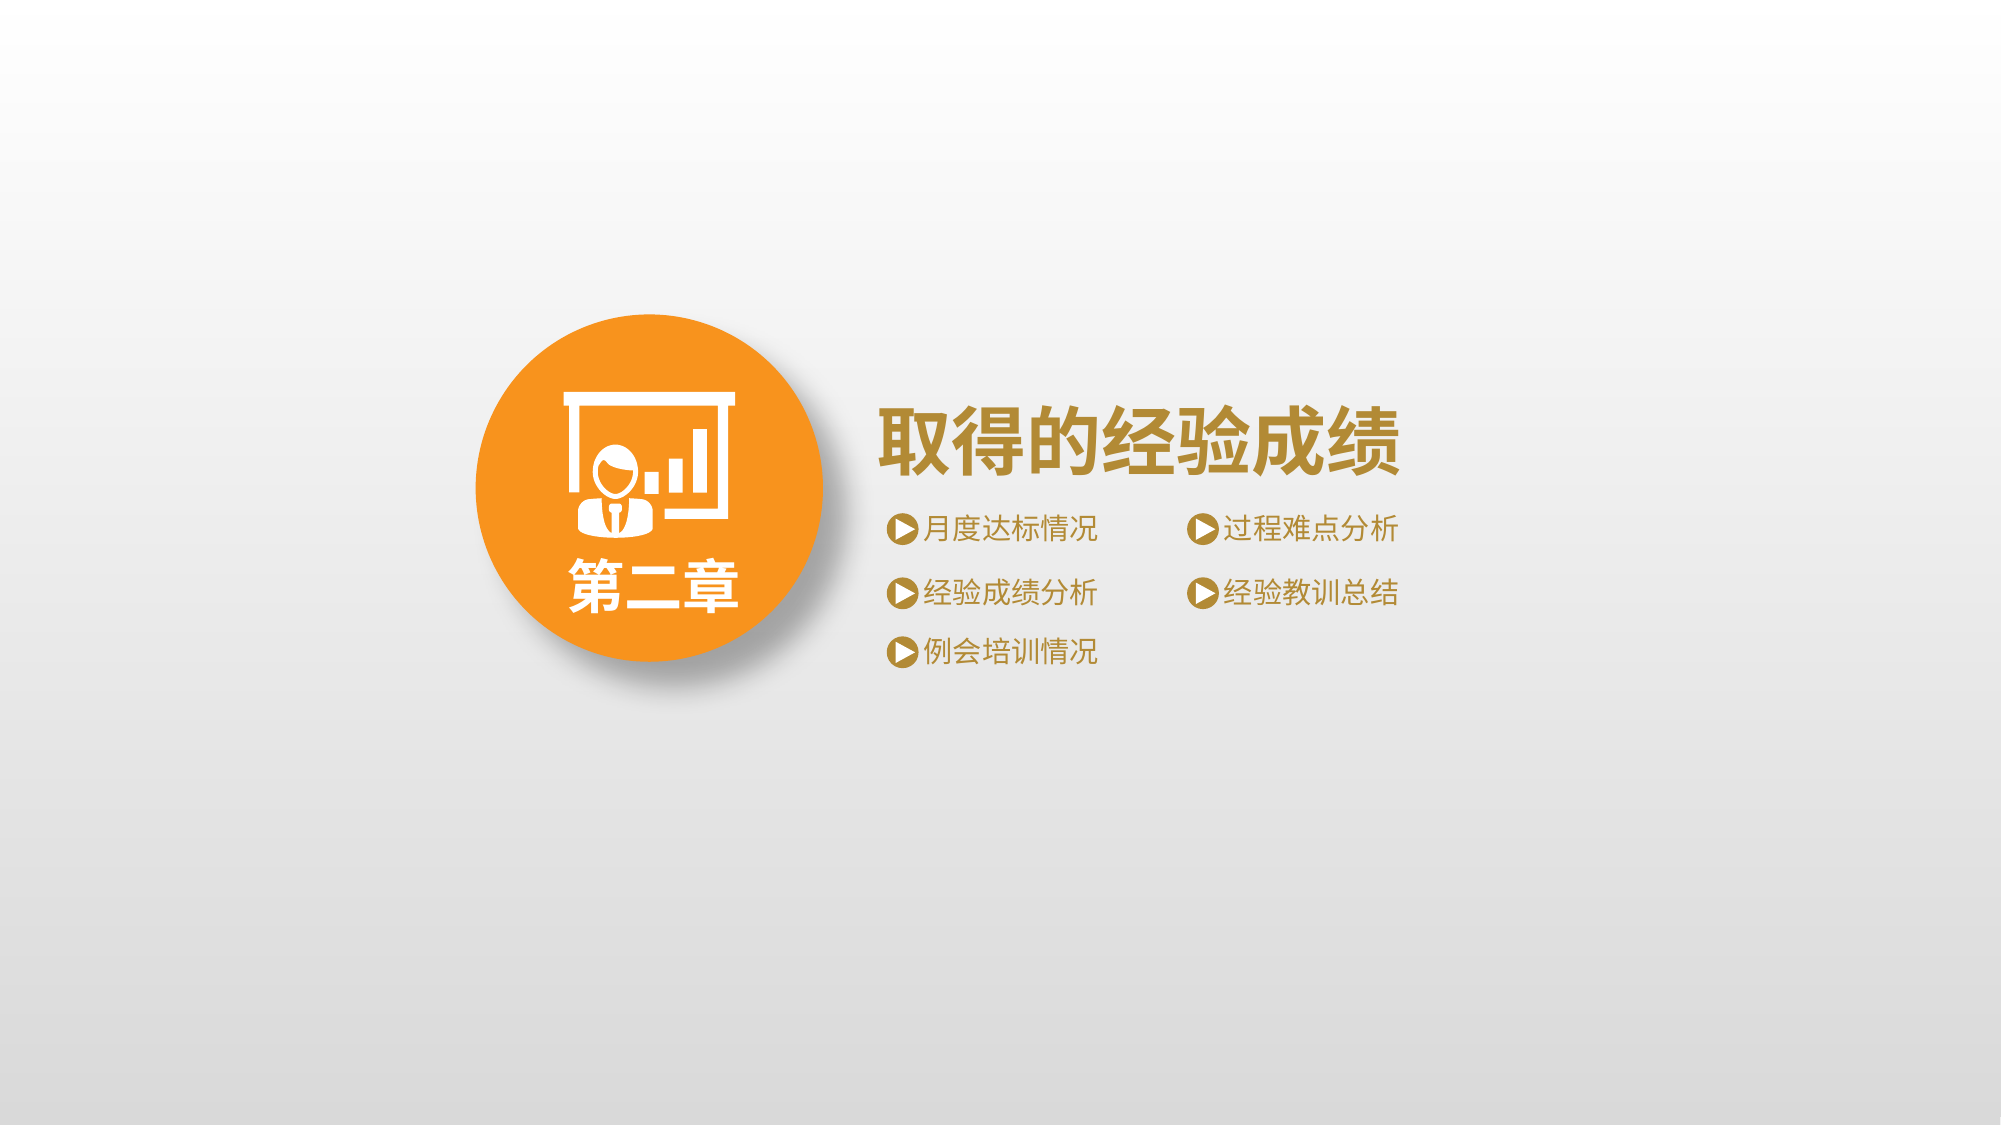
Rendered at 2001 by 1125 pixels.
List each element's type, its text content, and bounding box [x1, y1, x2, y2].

text_box 取得的经验成绩 [775, 391, 1504, 487]
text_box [1188, 509, 1426, 546]
text_box 第二章 [551, 537, 764, 669]
text_box [563, 391, 736, 519]
text_box [473, 312, 826, 634]
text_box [1188, 573, 1426, 610]
text_box [578, 498, 653, 538]
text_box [888, 509, 1125, 546]
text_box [888, 633, 1125, 669]
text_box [888, 574, 1125, 610]
